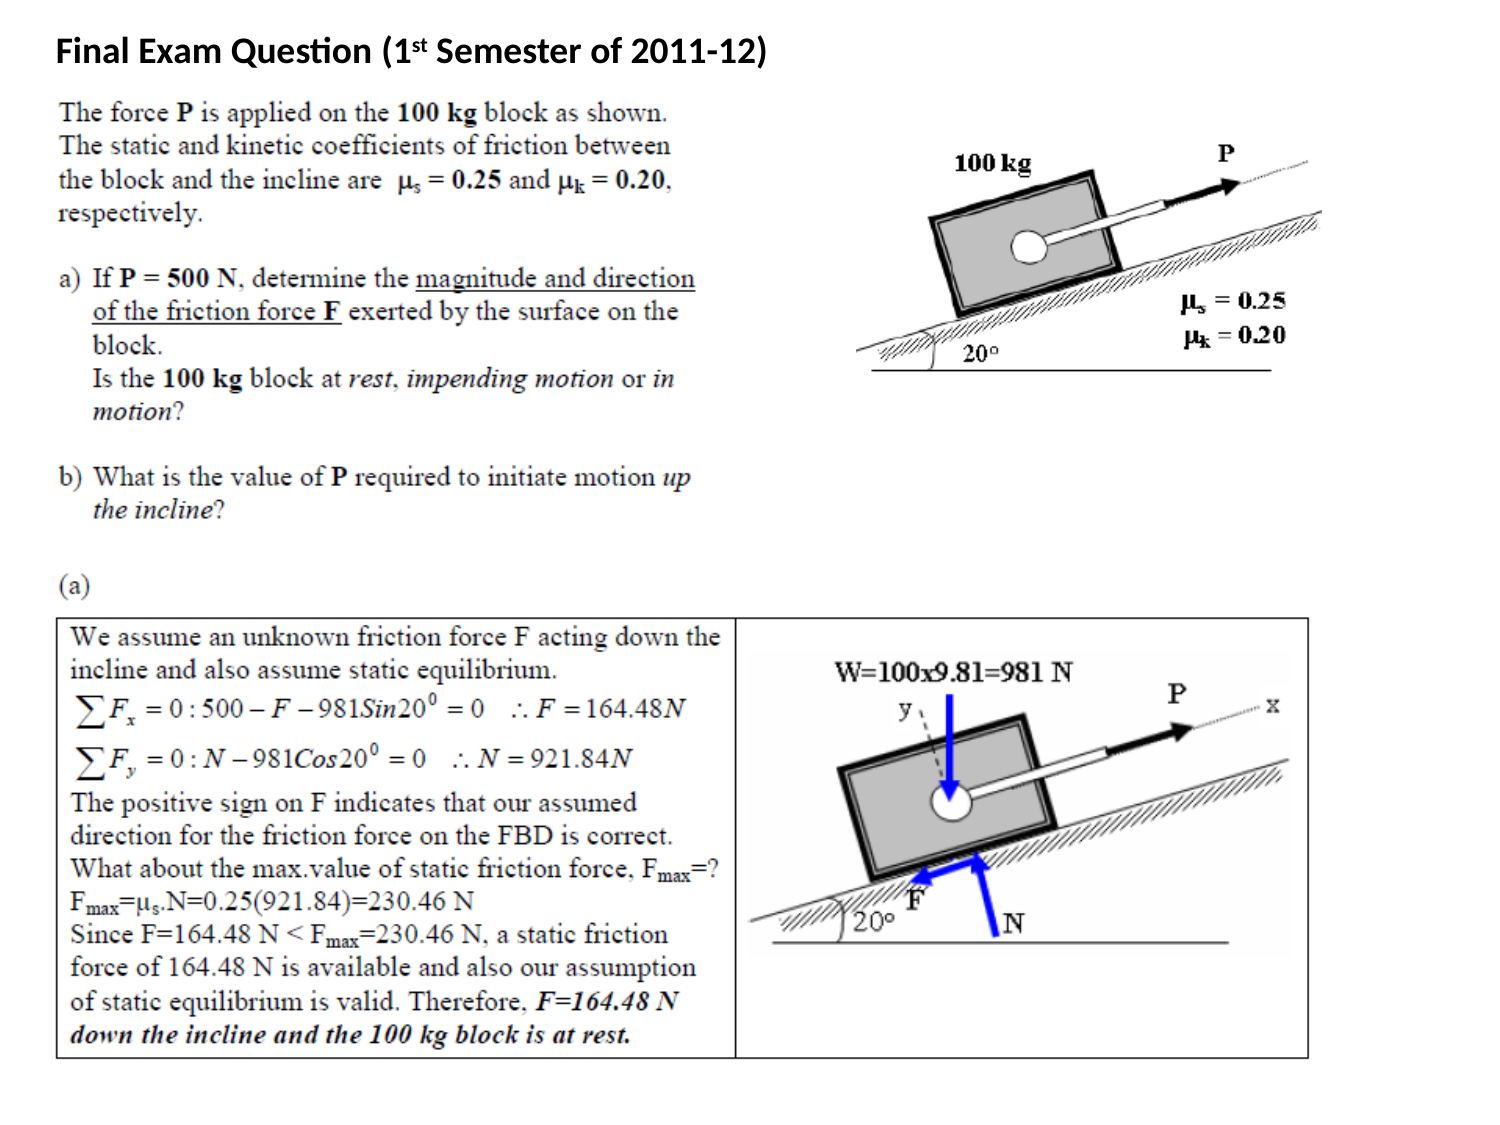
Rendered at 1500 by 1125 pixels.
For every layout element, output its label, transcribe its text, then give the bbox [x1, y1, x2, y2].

text_box Final Exam Question (1st Semester of 2011-12) [41, 18, 940, 79]
picture [52, 94, 702, 526]
picture [855, 136, 1323, 382]
picture [50, 566, 1317, 1067]
